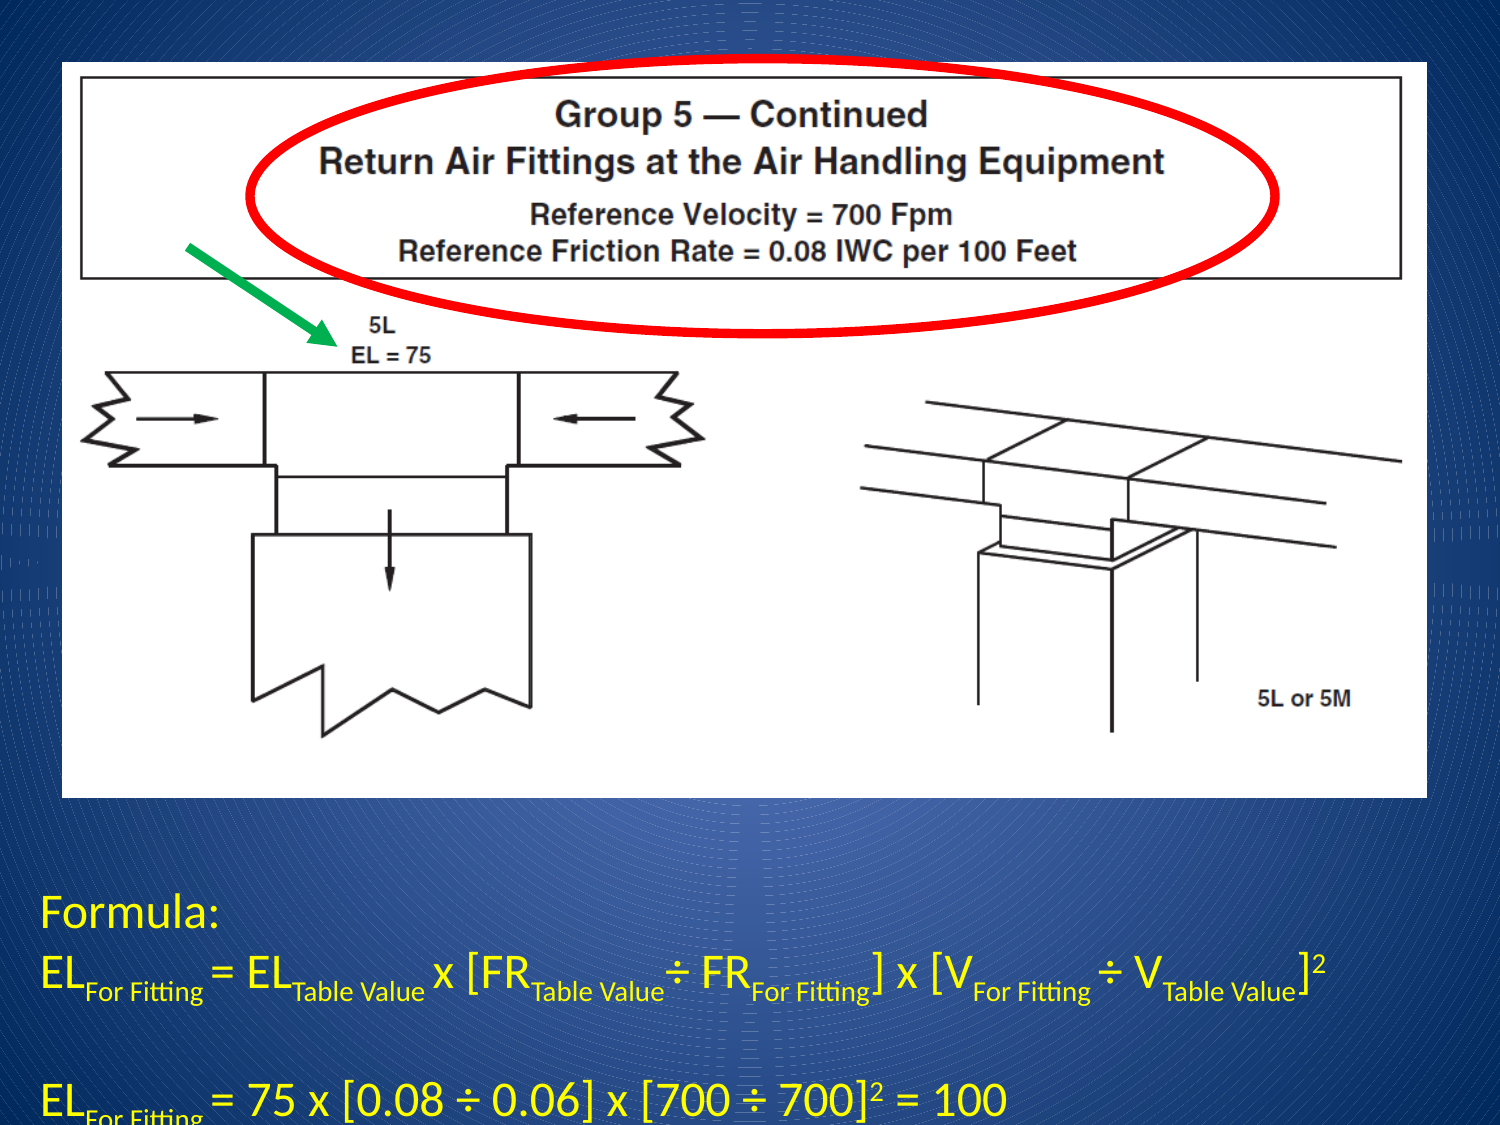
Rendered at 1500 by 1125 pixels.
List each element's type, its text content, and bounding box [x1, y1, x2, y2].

text_box Formula: ELFor Fitting = ELTable Value x [FRTable Value÷ FRFor Fitting] x [VFor Fitting ÷ VTable Value]2 ELFor Fitting = 75 x [0.08 ÷ 0.06] x [700 ÷ 700]2 = 100 [24, 871, 1475, 1125]
picture [62, 62, 1428, 798]
text_box [648, 56, 877, 60]
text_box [187, 246, 338, 347]
